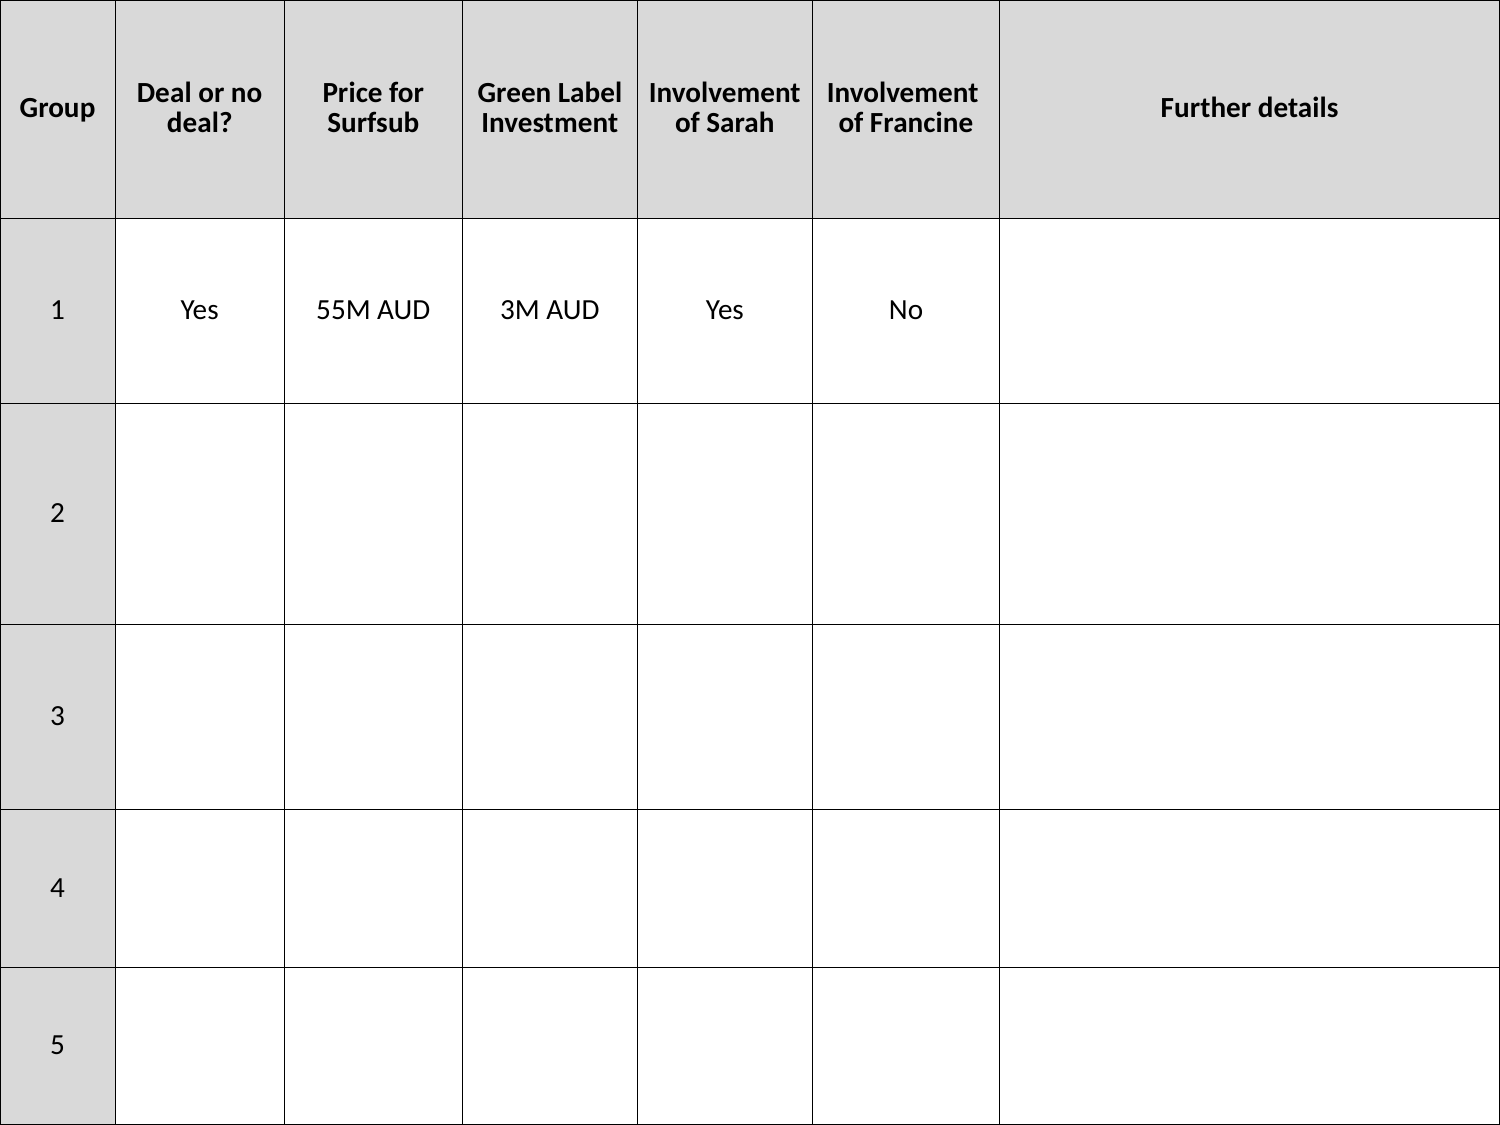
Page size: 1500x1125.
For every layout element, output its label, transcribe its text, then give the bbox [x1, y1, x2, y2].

table_cell [285, 810, 462, 967]
table_cell [1000, 404, 1499, 624]
table_cell [116, 625, 284, 809]
table_cell 5 [1, 968, 115, 1124]
table_cell 1 [1, 219, 115, 403]
table_cell [638, 810, 812, 967]
table_cell [638, 404, 812, 624]
table_cell [285, 404, 462, 624]
table_cell [1000, 968, 1499, 1124]
table_cell 55M AUD [285, 219, 462, 403]
table_cell [1000, 625, 1499, 809]
table_header Price for Surfsub [285, 1, 462, 218]
table_cell [638, 968, 812, 1124]
table_cell [116, 968, 284, 1124]
table_cell 3 [1, 625, 115, 809]
table_cell Yes [638, 219, 812, 403]
table_cell [116, 810, 284, 967]
table_cell [1000, 219, 1499, 403]
table_cell [813, 404, 999, 624]
table_cell [463, 625, 637, 809]
table_cell [813, 625, 999, 809]
table_header Involvement of Sarah [638, 1, 812, 218]
table_cell [813, 810, 999, 967]
table_cell [463, 968, 637, 1124]
table_cell 4 [1, 810, 115, 967]
table_cell Yes [116, 219, 284, 403]
table_cell [116, 404, 284, 624]
table_cell [813, 968, 999, 1124]
table_header Green Label Investment [463, 1, 637, 218]
table_cell 3M AUD [463, 219, 637, 403]
table_header Group [1, 1, 115, 218]
table_cell [1000, 810, 1499, 967]
table_cell [463, 810, 637, 967]
table_cell No [813, 219, 999, 403]
table_header Further details [1000, 1, 1499, 218]
table_cell [638, 625, 812, 809]
table_header Deal or no deal? [116, 1, 284, 218]
table_cell 2 [1, 404, 115, 624]
table_header Involvement of Francine [813, 1, 999, 218]
table_cell [463, 404, 637, 624]
table_cell [285, 968, 462, 1124]
table_cell [285, 625, 462, 809]
